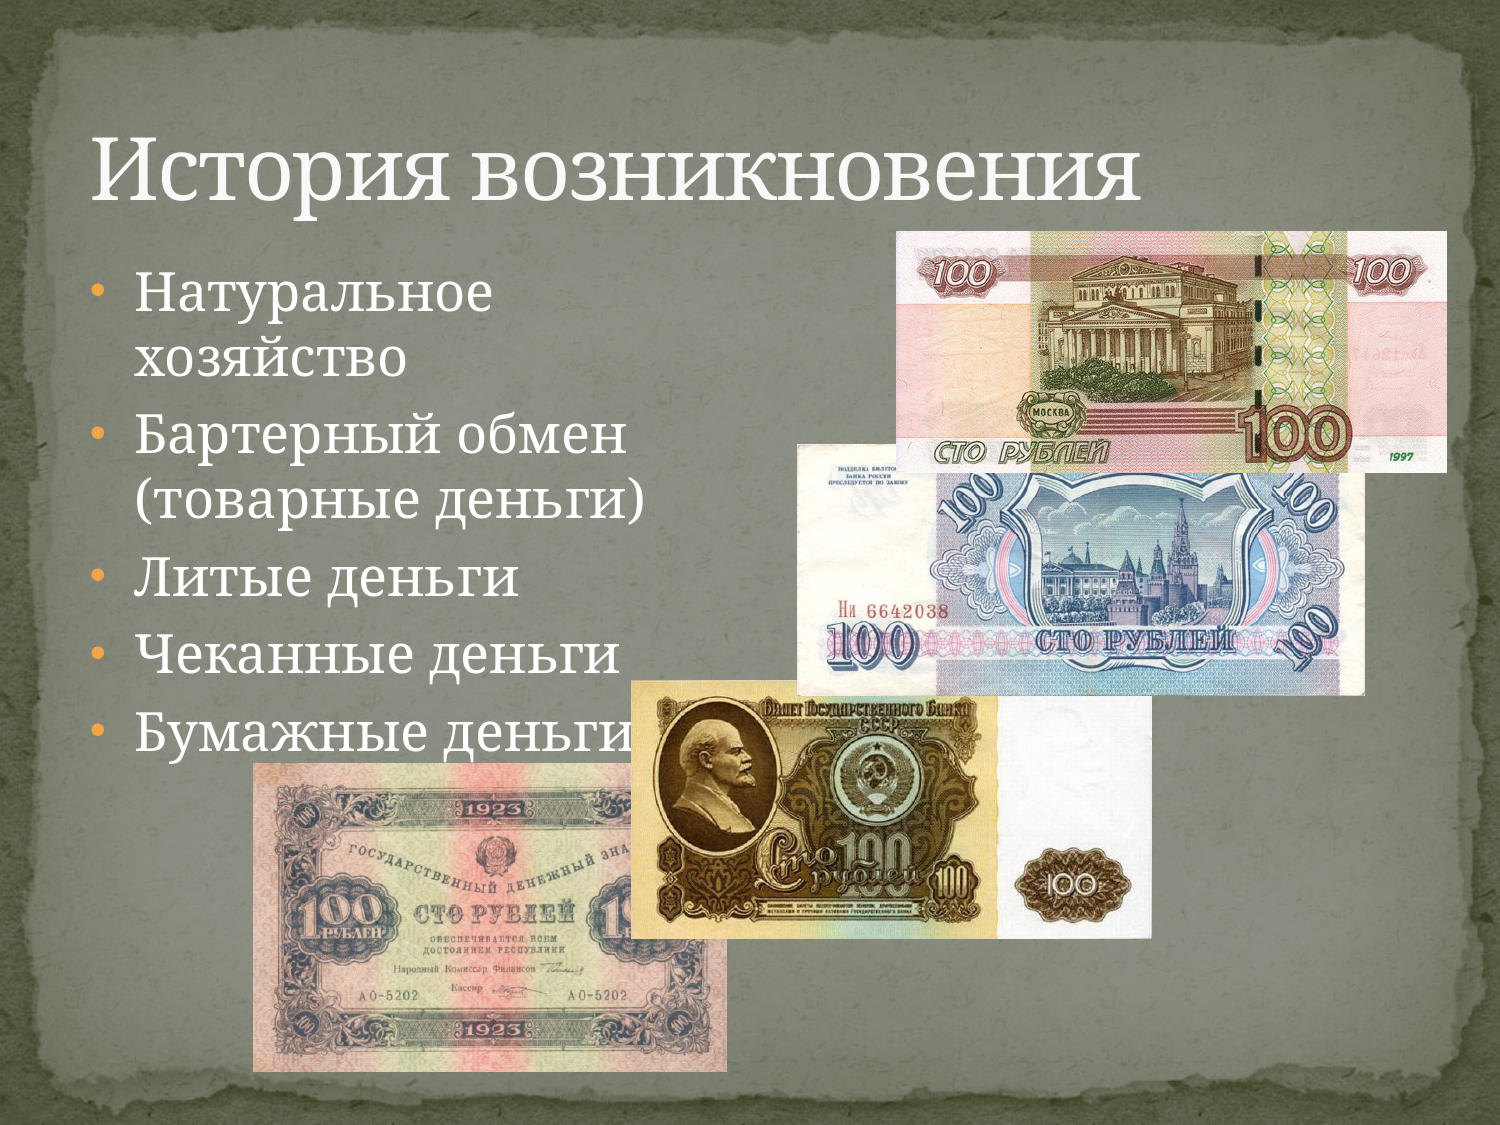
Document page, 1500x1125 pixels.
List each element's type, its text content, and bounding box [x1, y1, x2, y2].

title История возникновения [74, 24, 1425, 225]
picture [253, 231, 1447, 1072]
list Натуральное хозяйство Бартерный обмен (товарные деньги) Литые деньги Чеканные деньги Бумажные деньги [75, 249, 741, 1000]
